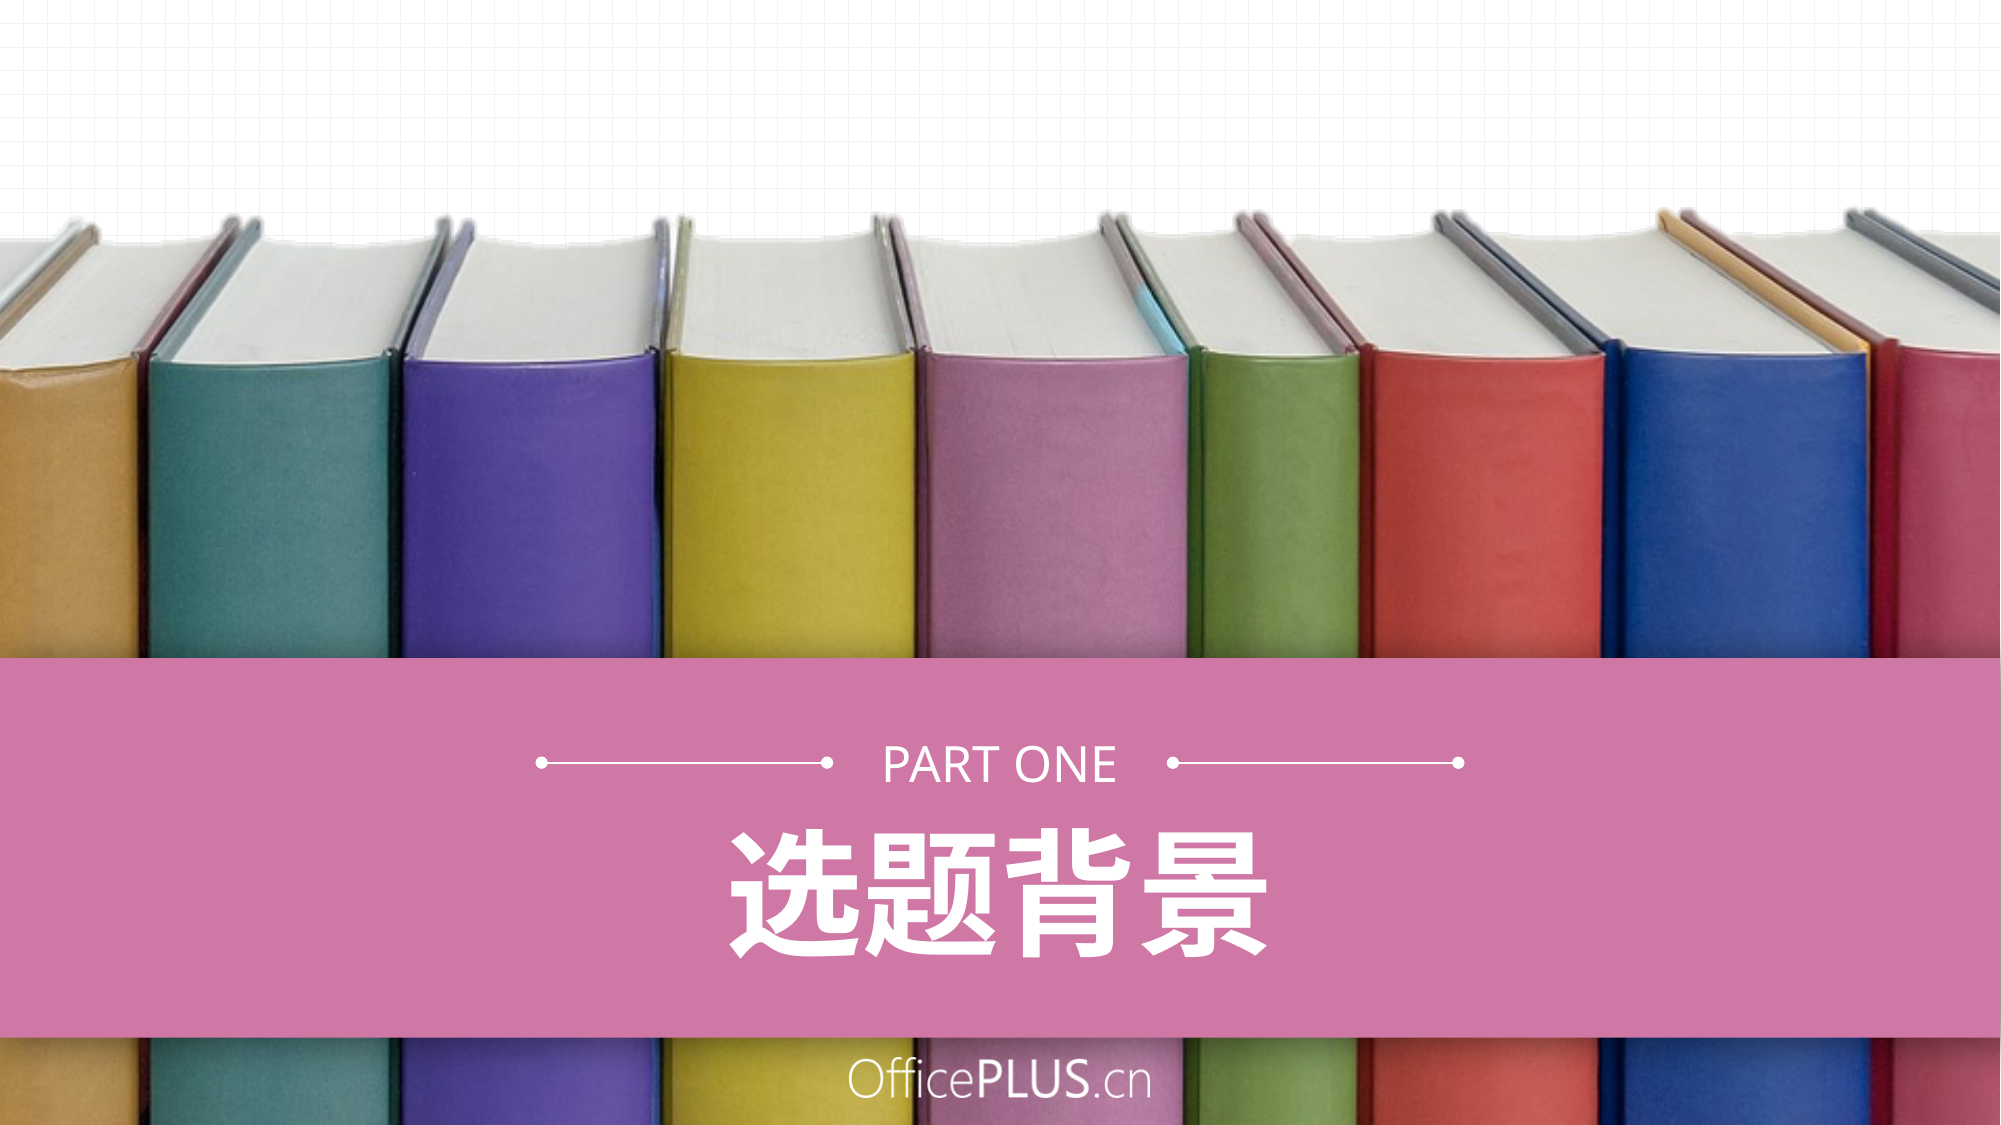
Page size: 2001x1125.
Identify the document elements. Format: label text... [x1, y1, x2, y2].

text_box PART ONE [866, 763, 1133, 800]
picture [0, 27, 2000, 658]
picture [0, 1038, 2000, 1125]
text_box PART ONE [866, 724, 1133, 762]
text_box 选题背景 [710, 800, 1290, 981]
